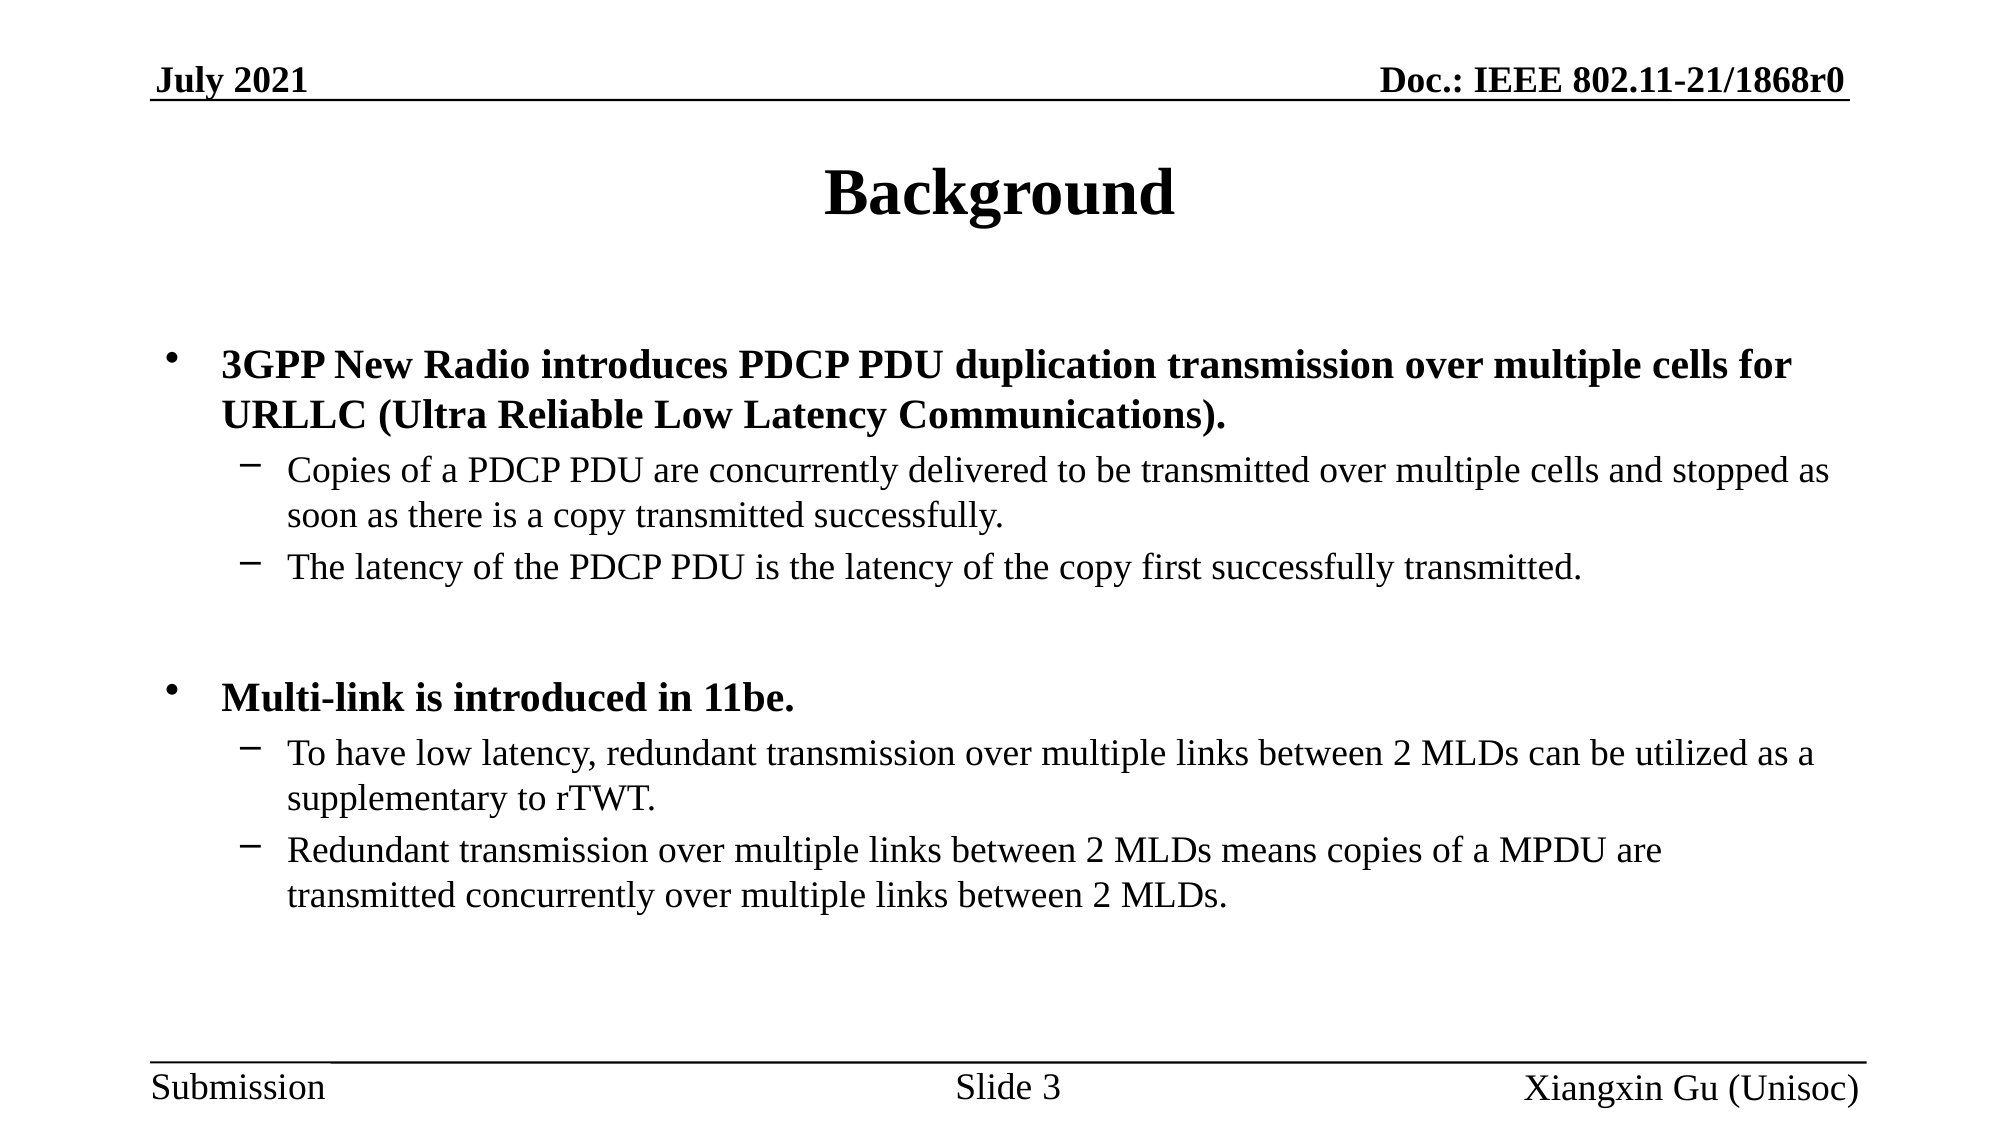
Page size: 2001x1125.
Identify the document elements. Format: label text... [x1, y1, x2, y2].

footer Xiangxin Gu (Unisoc) [1520, 1062, 1860, 1109]
slide_number Slide 3 [942, 1061, 1075, 1108]
title Background [149, 112, 1851, 263]
list 3GPP New Radio introduces PDCP PDU duplication transmission over multiple cells for URLLC (Ultra Reliable Low Latency Communications). Copies of a PDCP PDU are concurrently delivered to be transmitted over multiple cells and stopped as soon as there is a copy transmitted successfully. The latency of the PDCP PDU is the latency of the copy first successfully transmitted. Multi-link is introduced in 11be. To have low latency, redundant transmission over multiple links between 2 MLDs can be utilized as a supplementary to rTWT. Redundant transmission over multiple links between 2 MLDs means copies of a MPDU are transmitted concurrently over multiple links between 2 MLDs. [149, 329, 1851, 1007]
